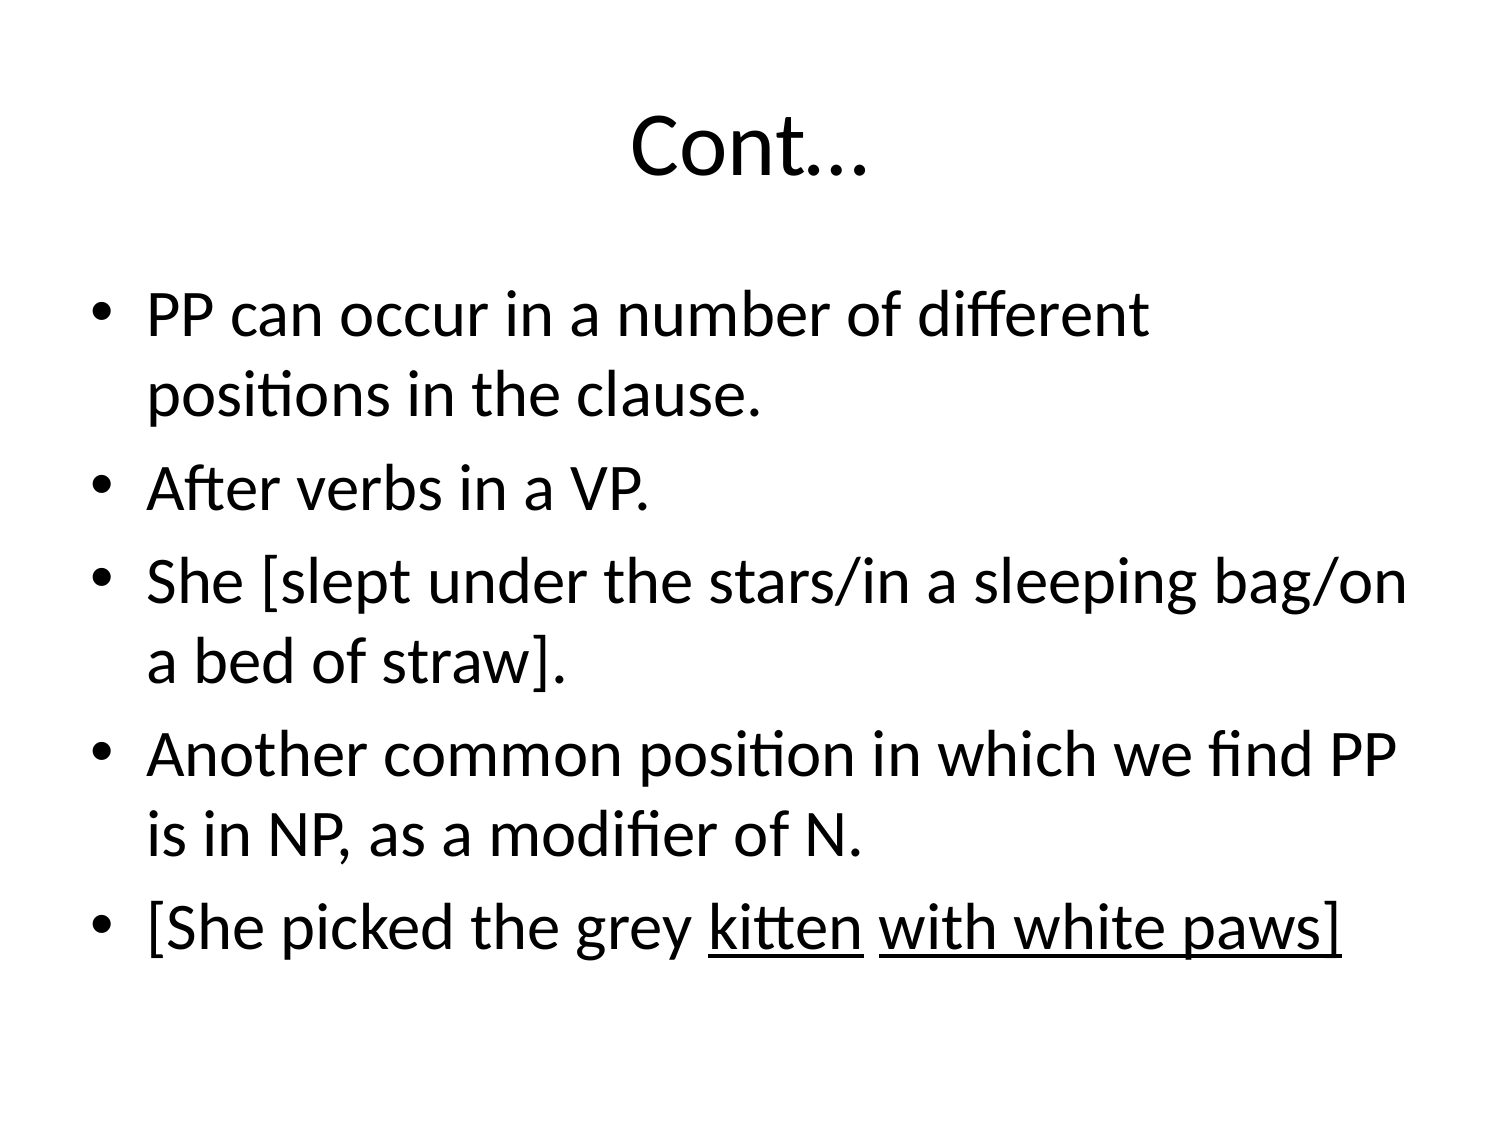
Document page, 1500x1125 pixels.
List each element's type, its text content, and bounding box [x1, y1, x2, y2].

title Cont… [75, 45, 1425, 233]
list PP can occur in a number of different positions in the clause. After verbs in a VP. She [slept under the stars/in a sleeping bag/on a bed of straw]. Another common position in which we find PP is in NP, as a modifier of N. [She picked the grey kitten with white paws] [75, 262, 1425, 1005]
